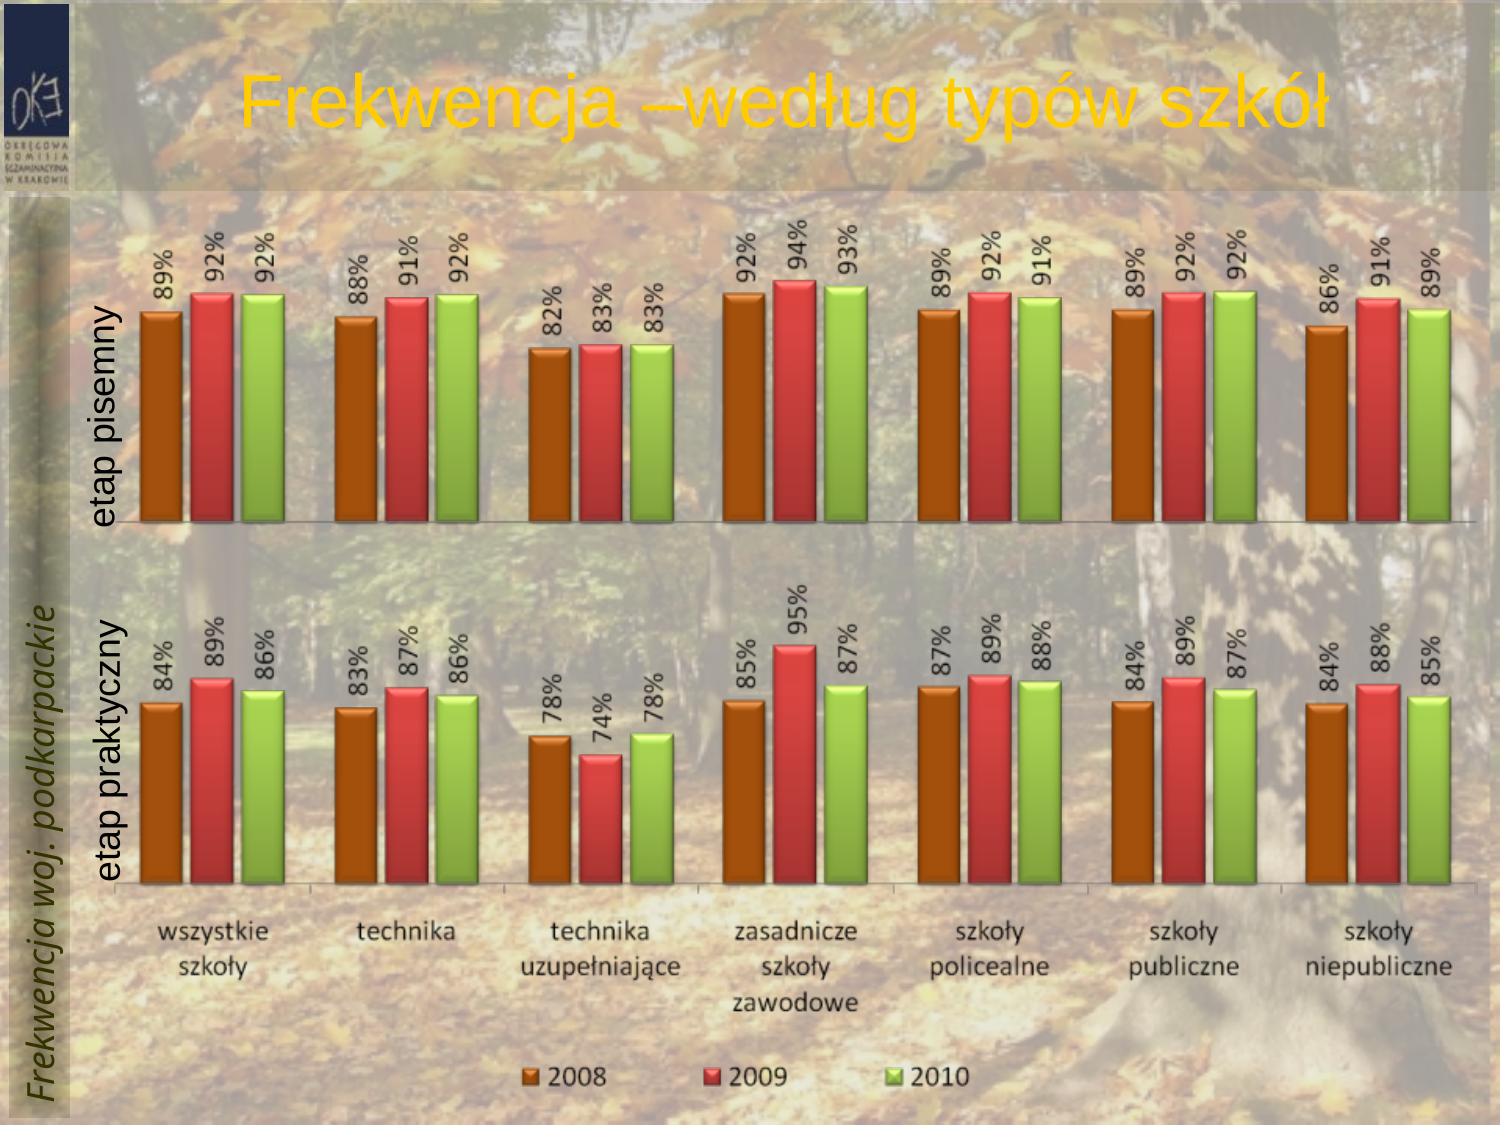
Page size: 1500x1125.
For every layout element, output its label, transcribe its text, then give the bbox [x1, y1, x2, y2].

text_box Frekwencja woj. podkarpackie [9, 197, 70, 1118]
picture [66, 188, 1492, 1108]
title Frekwencja –według typów szkół [74, 3, 1495, 192]
